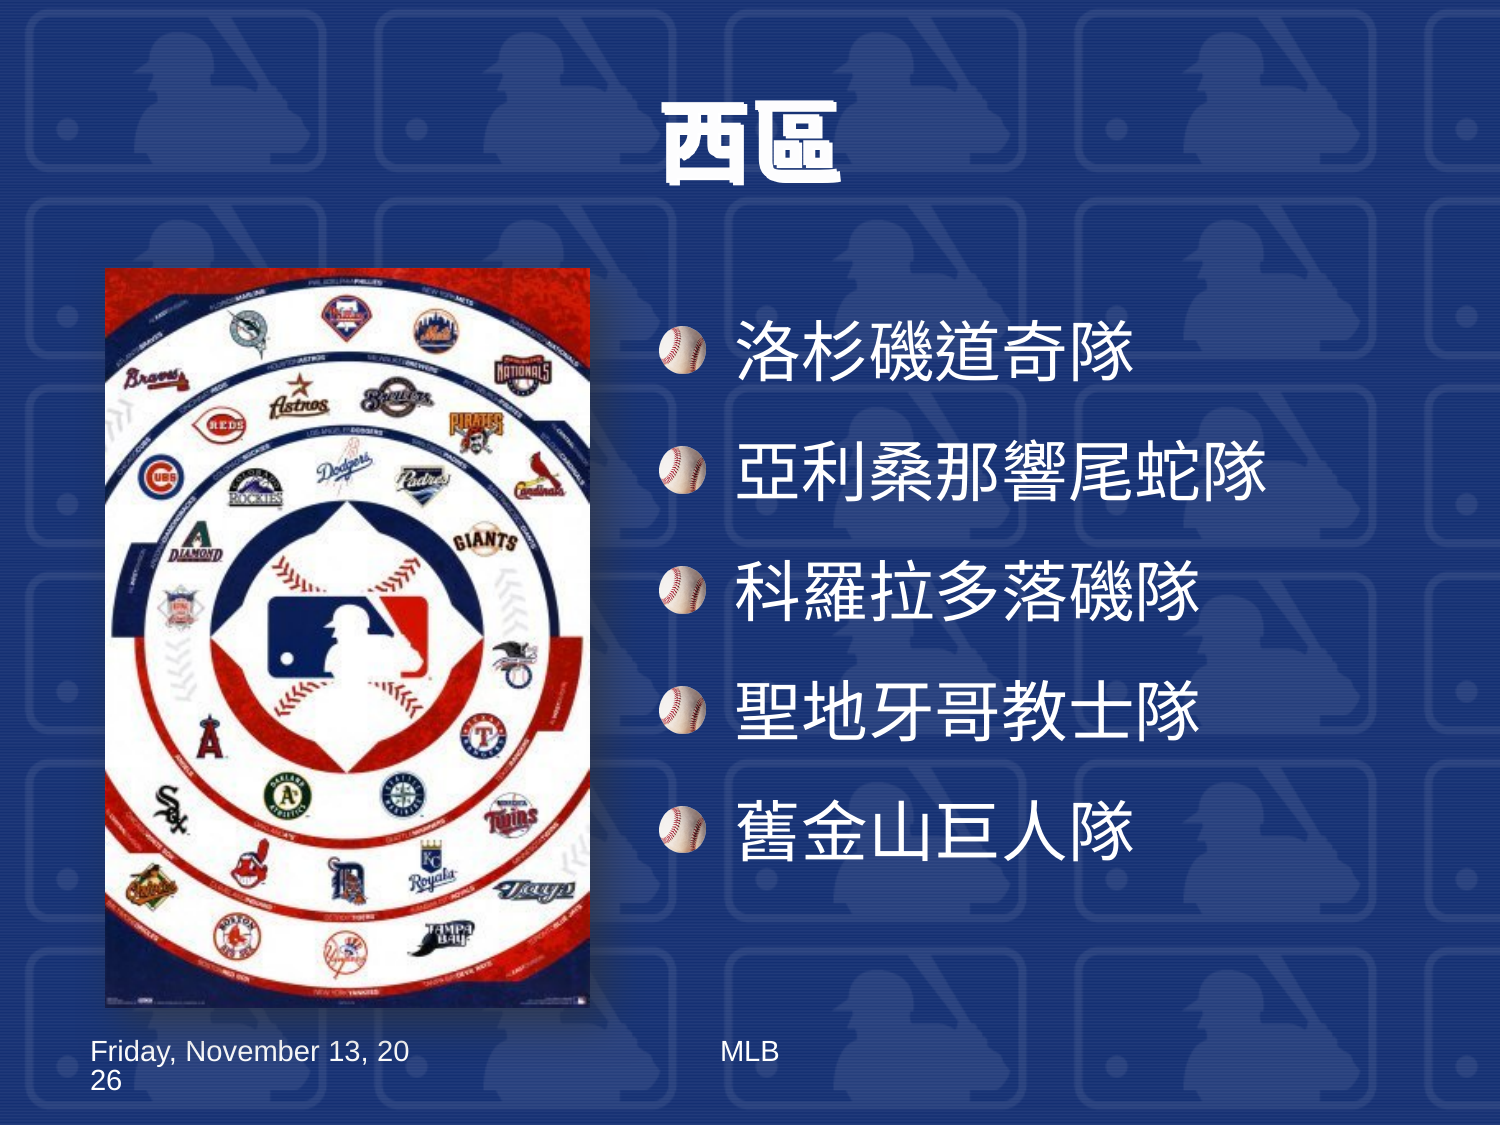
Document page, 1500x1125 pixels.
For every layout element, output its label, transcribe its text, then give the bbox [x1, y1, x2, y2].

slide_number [74, 1024, 426, 1103]
picture [0, 0, 1500, 1125]
list 洛杉磯道奇隊 亞利桑那響尾蛇隊 科羅拉多落磯隊 聖地牙哥教士隊 舊金山巨人隊 [644, 262, 1426, 1006]
footer MLB [512, 1024, 988, 1103]
title 西區 [74, 44, 1426, 233]
